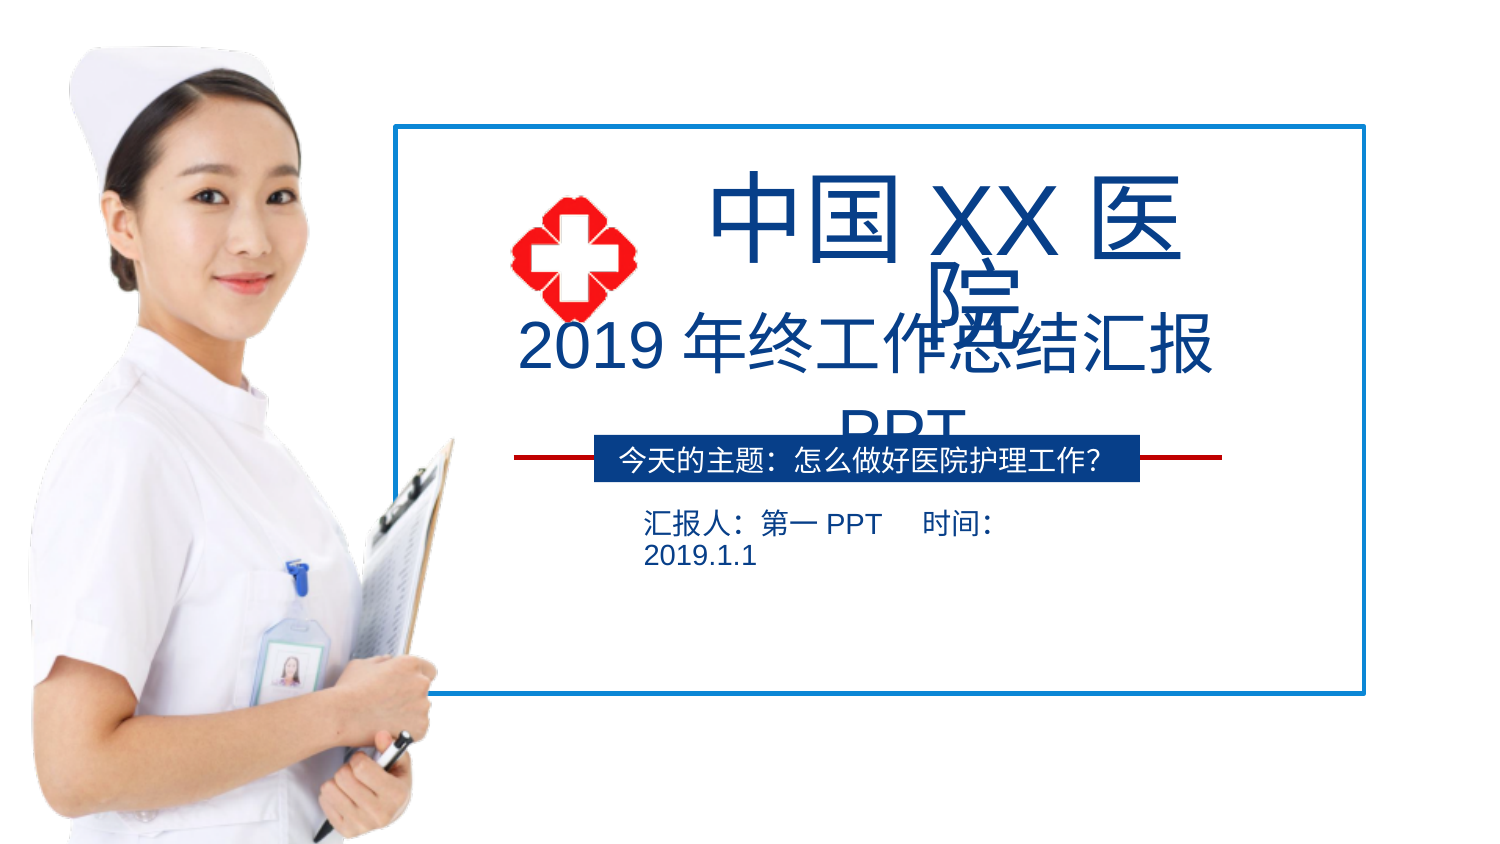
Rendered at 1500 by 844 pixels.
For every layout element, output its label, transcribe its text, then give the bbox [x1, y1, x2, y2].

text_box 中国XX医院 [959, 231, 1235, 318]
text_box [959, 126, 1365, 694]
picture [0, 19, 953, 844]
